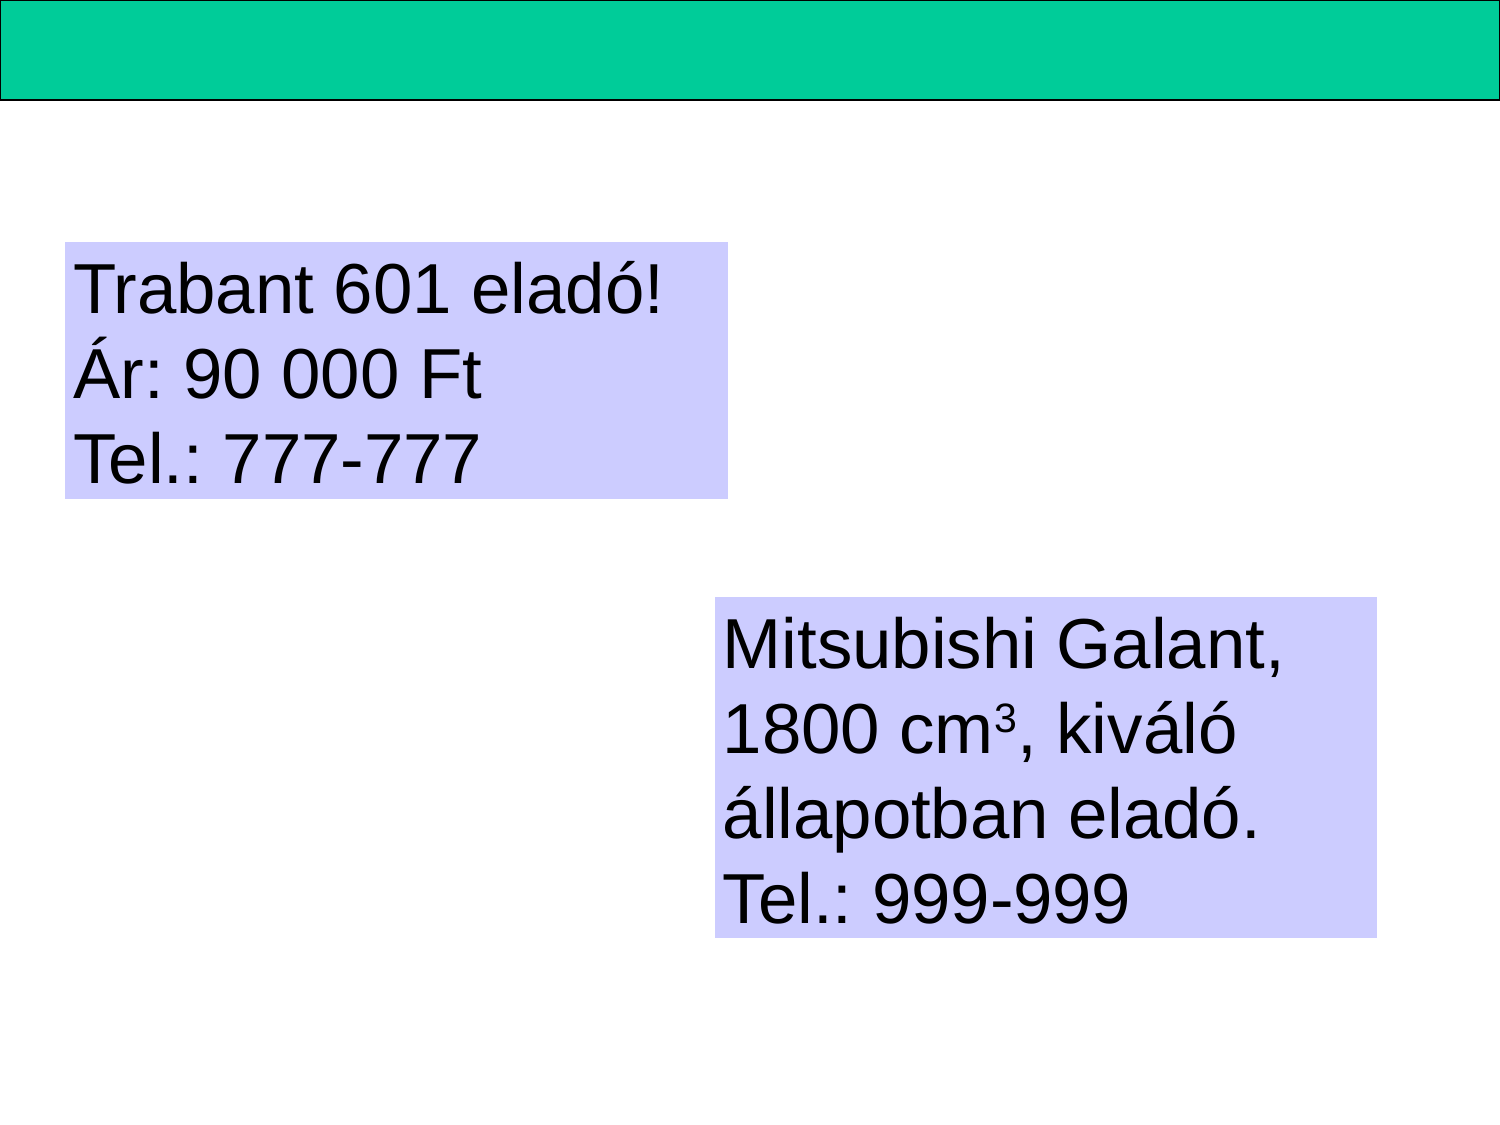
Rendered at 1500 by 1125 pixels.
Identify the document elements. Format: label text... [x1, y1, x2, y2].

text_box Mitsubishi Galant, 1800 cm3, kiváló állapotban eladó. Tel.: 999-999 [708, 590, 1384, 945]
text_box Trabant 601 eladó! Ár: 90 000 Ft Tel.: 777-777 [58, 235, 734, 506]
